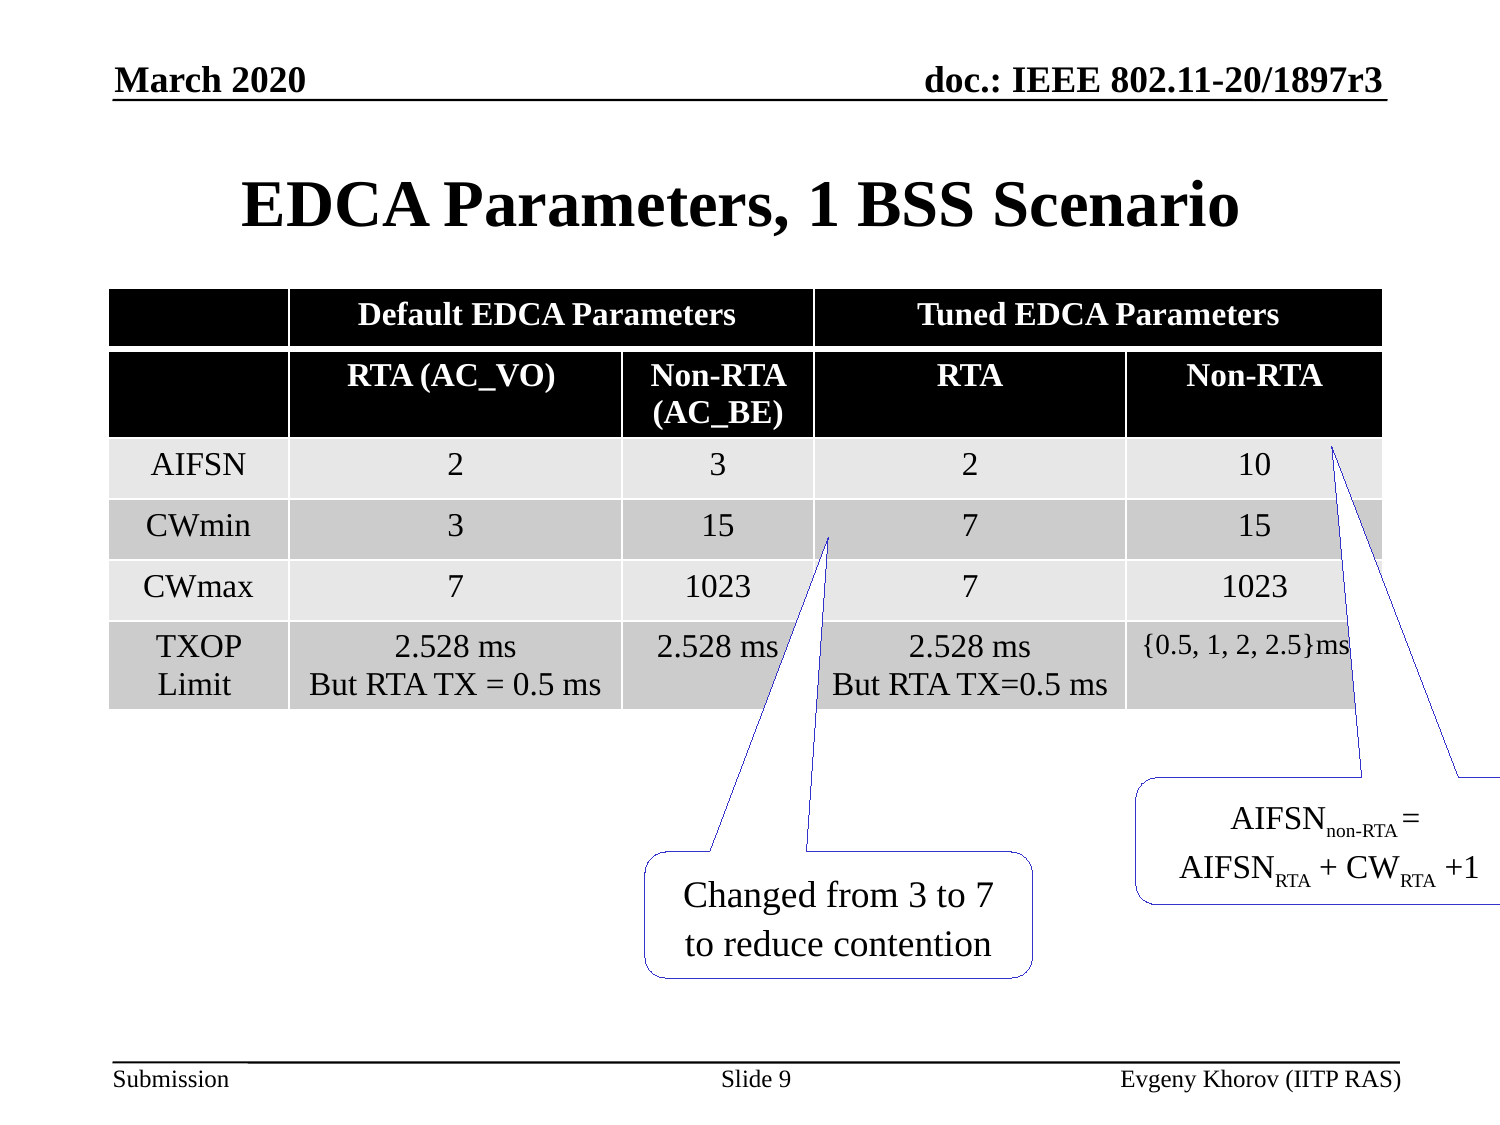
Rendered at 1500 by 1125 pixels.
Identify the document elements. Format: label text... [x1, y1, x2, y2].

table_cell 7 [823, 561, 1125, 620]
text_box [750, 739, 1420, 1040]
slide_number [114, 54, 309, 101]
table_cell Non-RTA [1127, 352, 1382, 437]
table_cell TXOP Limit [109, 622, 288, 709]
table_cell Non-RTA (AC_BE) [623, 352, 813, 437]
table_cell AIFSN [109, 439, 288, 498]
table_cell 3 [623, 439, 813, 498]
table_cell 10 [1127, 439, 1382, 498]
table_cell RTA (AC_VO) [290, 352, 621, 437]
table_cell 3 [290, 500, 621, 559]
table_cell 15 [623, 500, 813, 559]
table_cell [109, 352, 288, 437]
table_cell 7 [815, 500, 1125, 559]
table_cell 2.528 ms [623, 622, 795, 709]
table_header Tuned EDCA Parameters [815, 289, 1382, 346]
title EDCA Parameters, 1 BSS Scenario [112, 112, 1388, 288]
text_box AIFSNnon-RTA = AIFSNRTA + CWRTA +1 [1135, 446, 1500, 905]
text_box Changed from 3 to 7 to reduce contention [644, 537, 1033, 979]
table_cell 2.528 ms But RTA TX=0.5 ms [817, 622, 1125, 709]
table_cell {0.5, 1, 2, 2.5}ms [1127, 622, 1355, 709]
table_cell 2 [290, 439, 621, 498]
table_cell RTA [815, 352, 1125, 437]
table_cell 15 [1127, 500, 1341, 559]
table_cell 2.528 ms But RTA TX = 0.5 ms [290, 622, 621, 709]
table_cell 7 [290, 561, 621, 620]
footer Evgeny Khorov (IITP RAS) [949, 1061, 1402, 1093]
table_cell 15 [1353, 500, 1382, 559]
table_cell 1023 [623, 561, 813, 620]
table_header [109, 289, 288, 346]
table_cell CWmin [109, 500, 288, 559]
table_cell 2 [815, 439, 1125, 498]
table_cell 1023 [1127, 561, 1347, 620]
table_header Default EDCA Parameters [290, 289, 813, 346]
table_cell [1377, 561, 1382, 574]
slide_number 9 [712, 1061, 800, 1093]
table_cell CWmax [109, 561, 288, 620]
